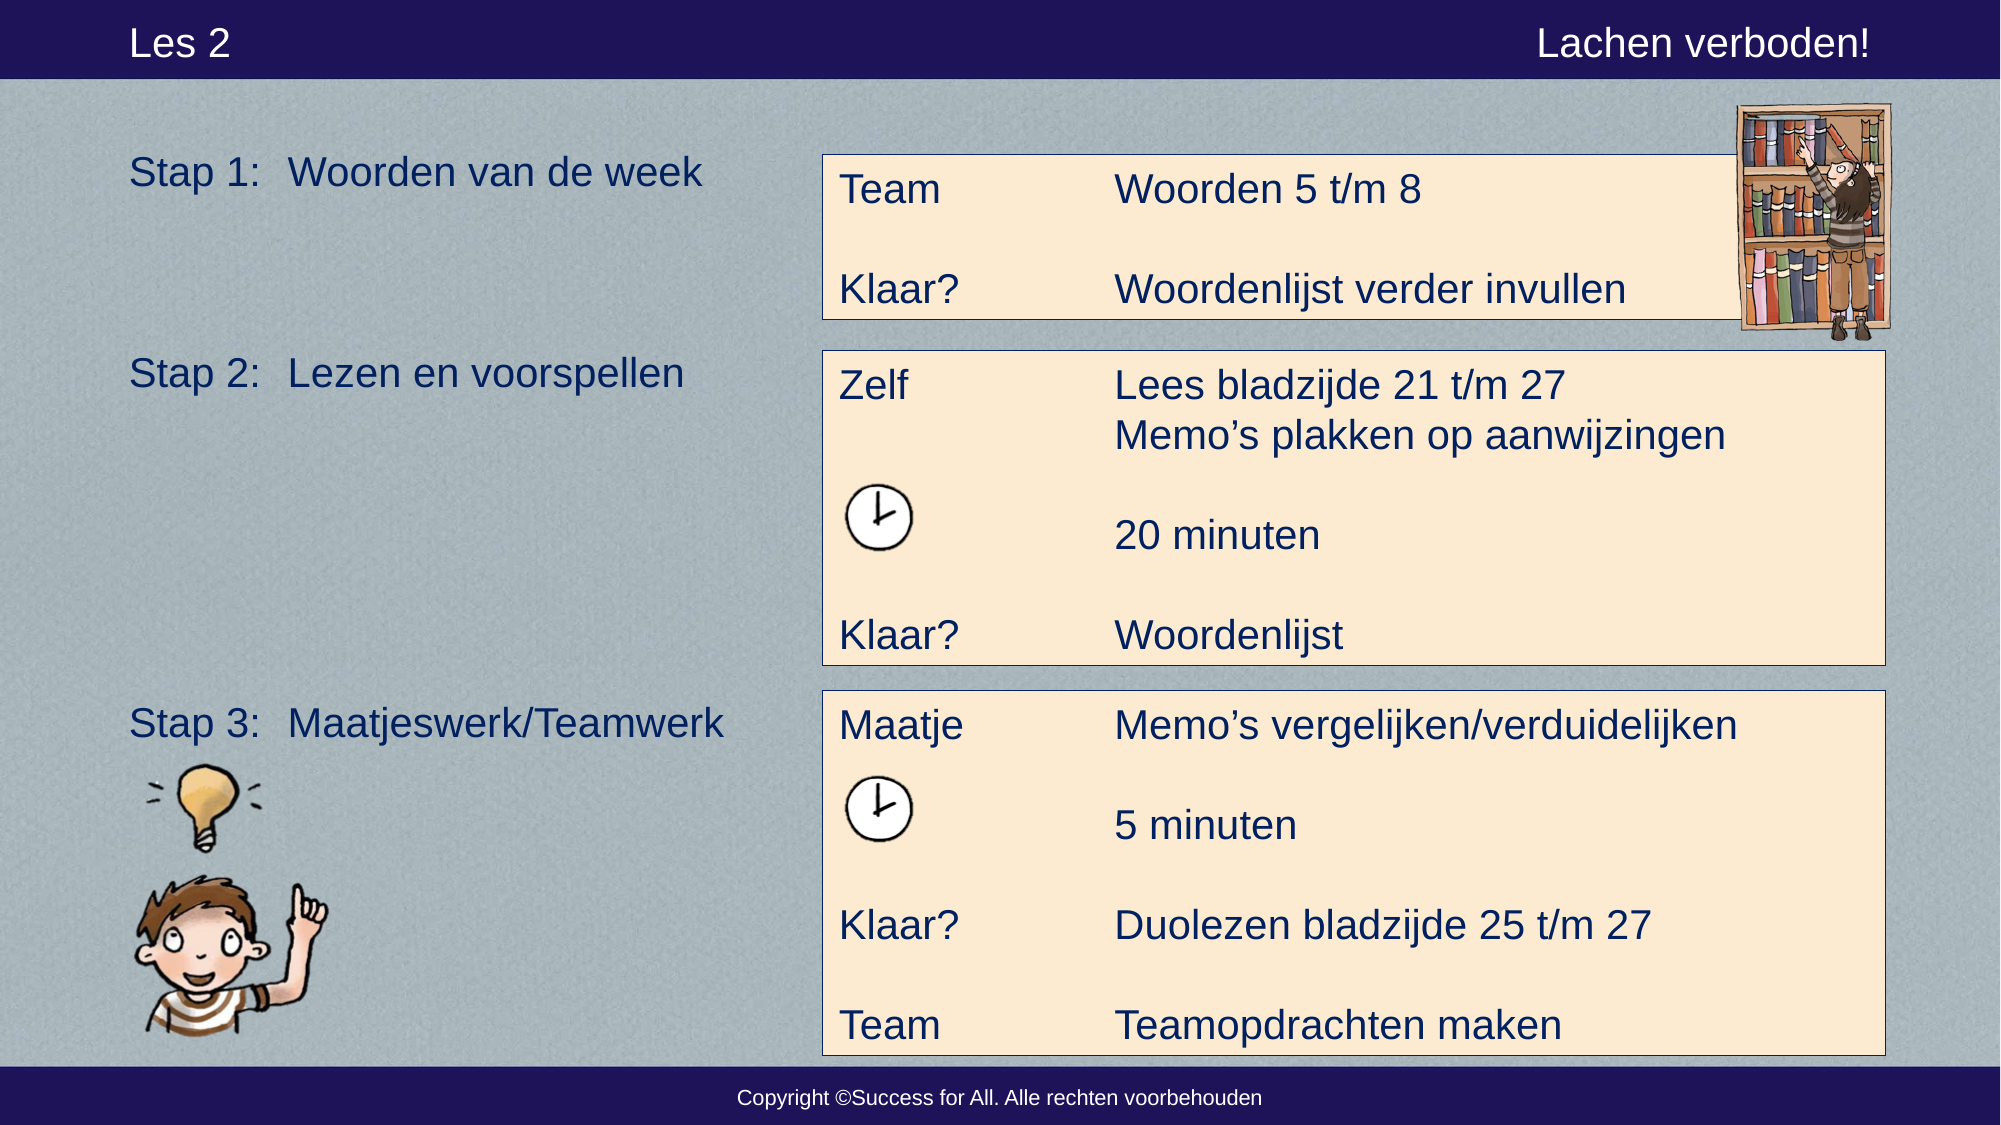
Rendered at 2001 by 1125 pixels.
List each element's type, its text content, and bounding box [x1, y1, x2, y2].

text_box Copyright ©Success for All. Alle rechten voorbehouden [0, 1076, 2000, 1125]
text_box Stap 1: Woorden van de week Stap 2: Lezen en voorspellen Stap 3: Maatjeswerk/Teamwerk [114, 137, 907, 753]
text_box Les 2 [114, 8, 354, 73]
text_box Zelf Lees bladzijde 21 t/m 27 Memo’s plakken op aanwijzingen 20 minuten Klaar? Woordenlijst [907, 350, 1886, 666]
text_box Team Woorden 5 t/m 8 Klaar? Woordenlijst verder invullen [822, 154, 1720, 320]
picture [0, 0, 2001, 1125]
text_box Lachen verboden! [999, 8, 1886, 123]
text_box Maatje Memo’s vergelijken/verduidelijken 5 minuten Klaar? Duolezen bladzijde 25 t/m 27 Team Teamopdrachten maken [822, 690, 1886, 1056]
